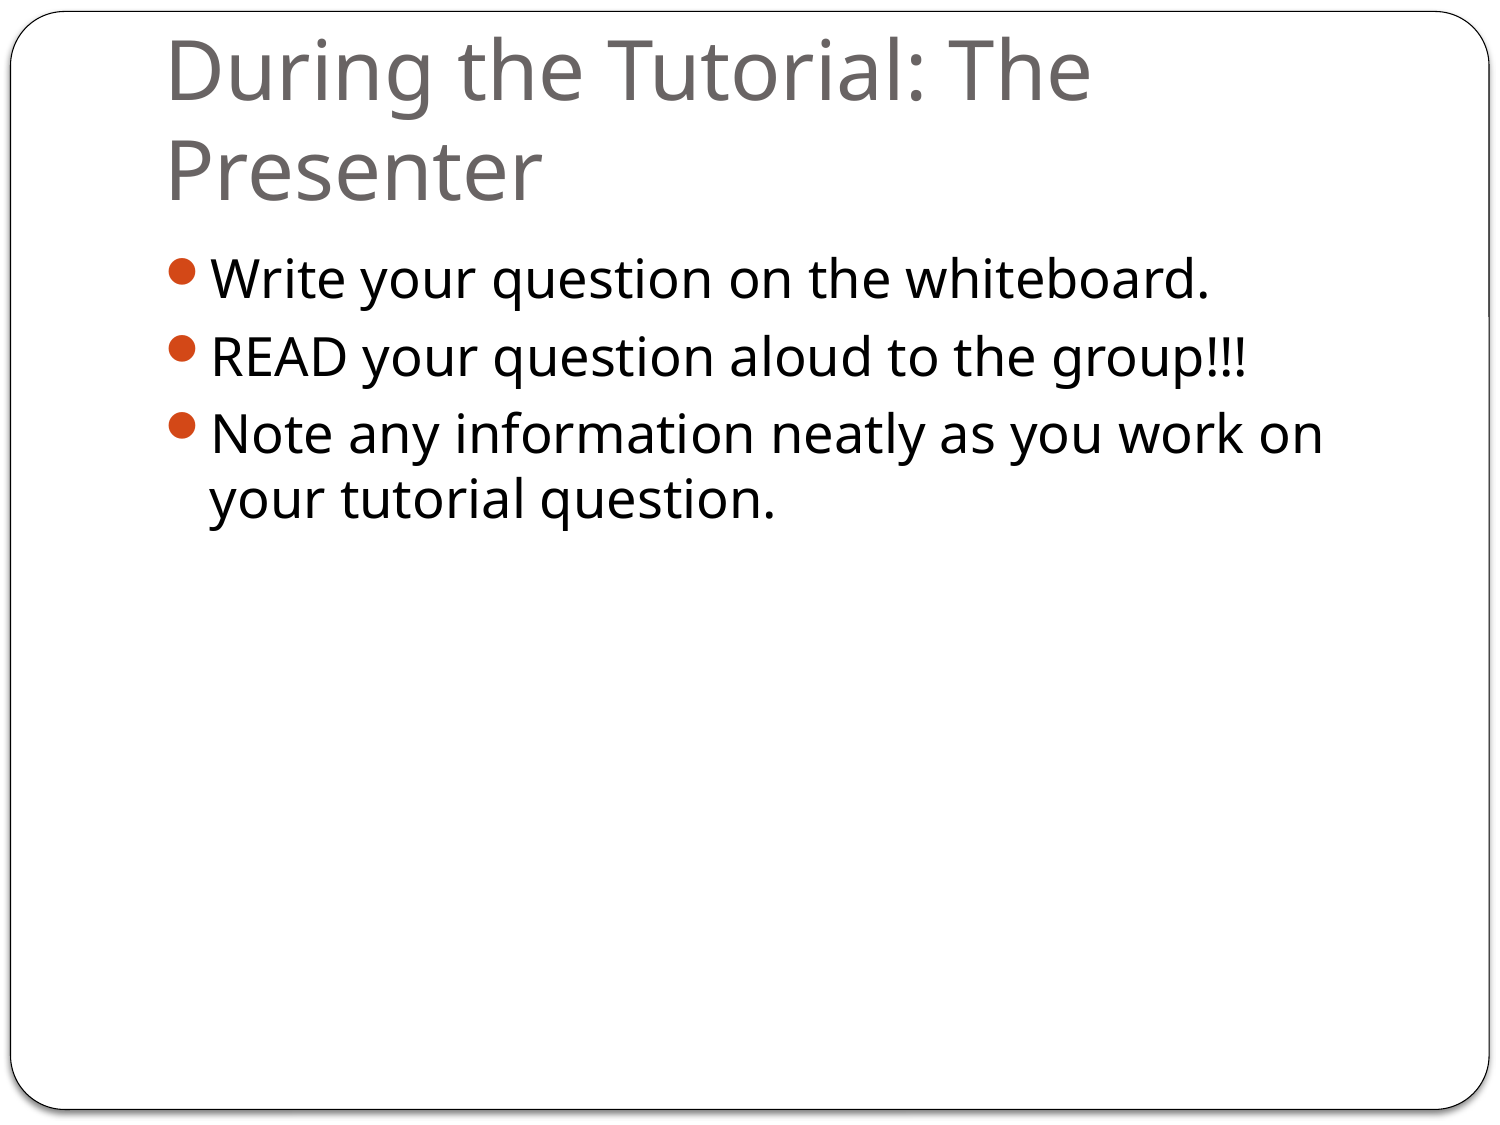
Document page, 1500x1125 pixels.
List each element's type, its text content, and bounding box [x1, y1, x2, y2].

list Write your question on the whiteboard. READ your question aloud to the group!!! Note any information neatly as you work on your tutorial question. [150, 237, 1425, 988]
title During the Tutorial: The Presenter [150, 45, 1425, 233]
